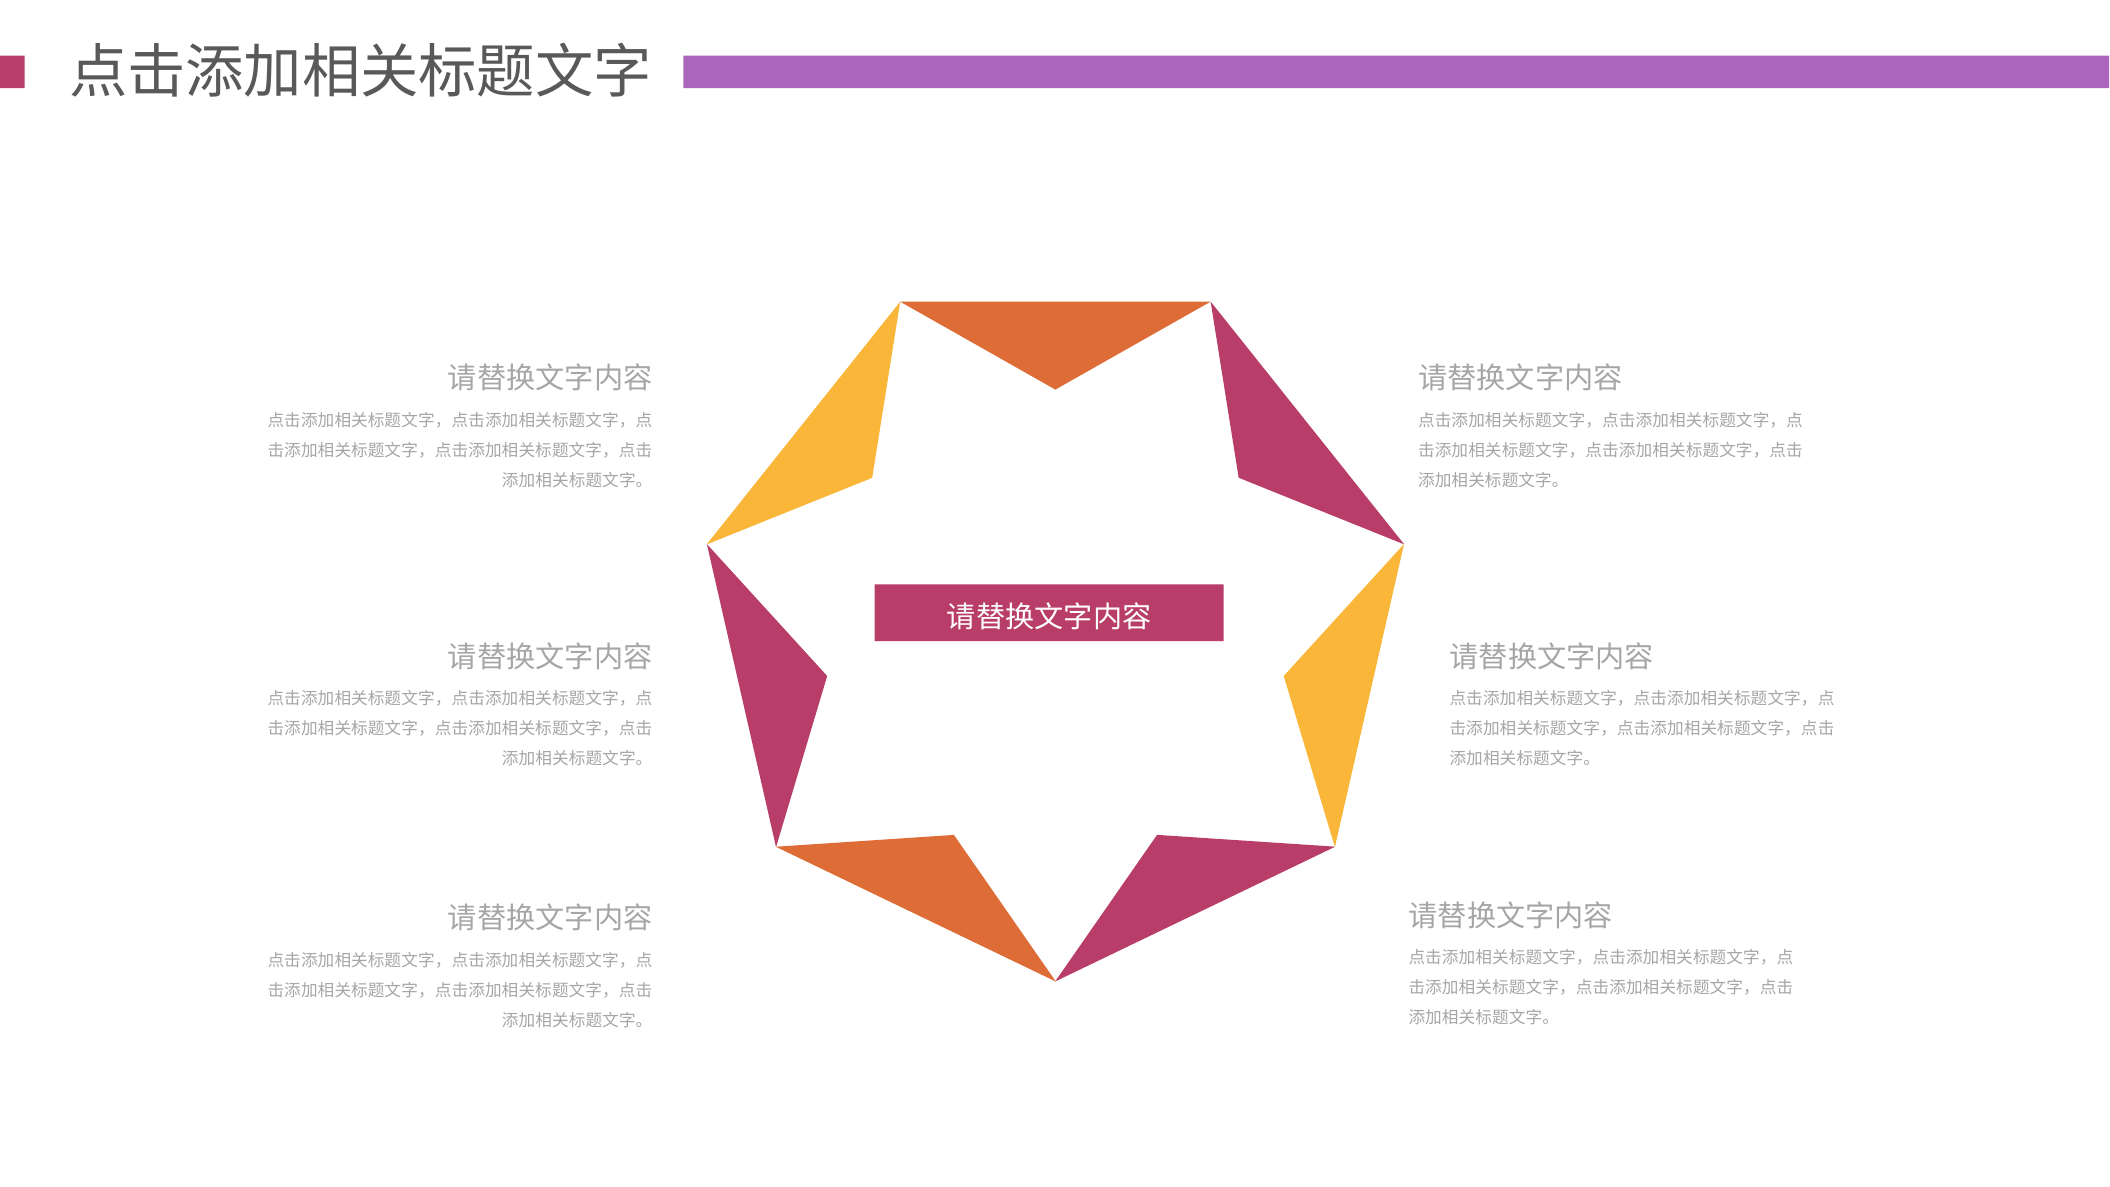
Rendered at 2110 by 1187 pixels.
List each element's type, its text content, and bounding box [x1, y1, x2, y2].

text_box 请替换文字内容 [1402, 344, 1802, 392]
text_box 请替换文字内容 [269, 622, 669, 670]
text_box 点击添加相关标题文字，点击添加相关标题文字，点击添加相关标题文字，点击添加相关标题文字，点击添加相关标题文字。 [1392, 929, 1817, 1035]
text_box 请替换文字内容 [1392, 881, 1792, 929]
text_box 点击添加相关标题文字，点击添加相关标题文字，点击添加相关标题文字，点击添加相关标题文字，点击添加相关标题文字。 [251, 392, 669, 498]
text_box 请替换文字内容 [1433, 622, 1833, 670]
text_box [740, 295, 1371, 919]
text_box 点击添加相关标题文字 [54, 26, 667, 112]
text_box 点击添加相关标题文字，点击添加相关标题文字，点击添加相关标题文字，点击添加相关标题文字，点击添加相关标题文字。 [251, 670, 669, 776]
text_box 请替换文字内容 [269, 344, 669, 392]
text_box 点击添加相关标题文字，点击添加相关标题文字，点击添加相关标题文字，点击添加相关标题文字，点击添加相关标题文字。 [1433, 670, 1858, 776]
text_box 点击添加相关标题文字，点击添加相关标题文字，点击添加相关标题文字，点击添加相关标题文字，点击添加相关标题文字。 [251, 931, 669, 1038]
text_box 请替换文字内容 [269, 884, 669, 931]
text_box 点击添加相关标题文字，点击添加相关标题文字，点击添加相关标题文字，点击添加相关标题文字，点击添加相关标题文字。 [1402, 392, 1827, 498]
